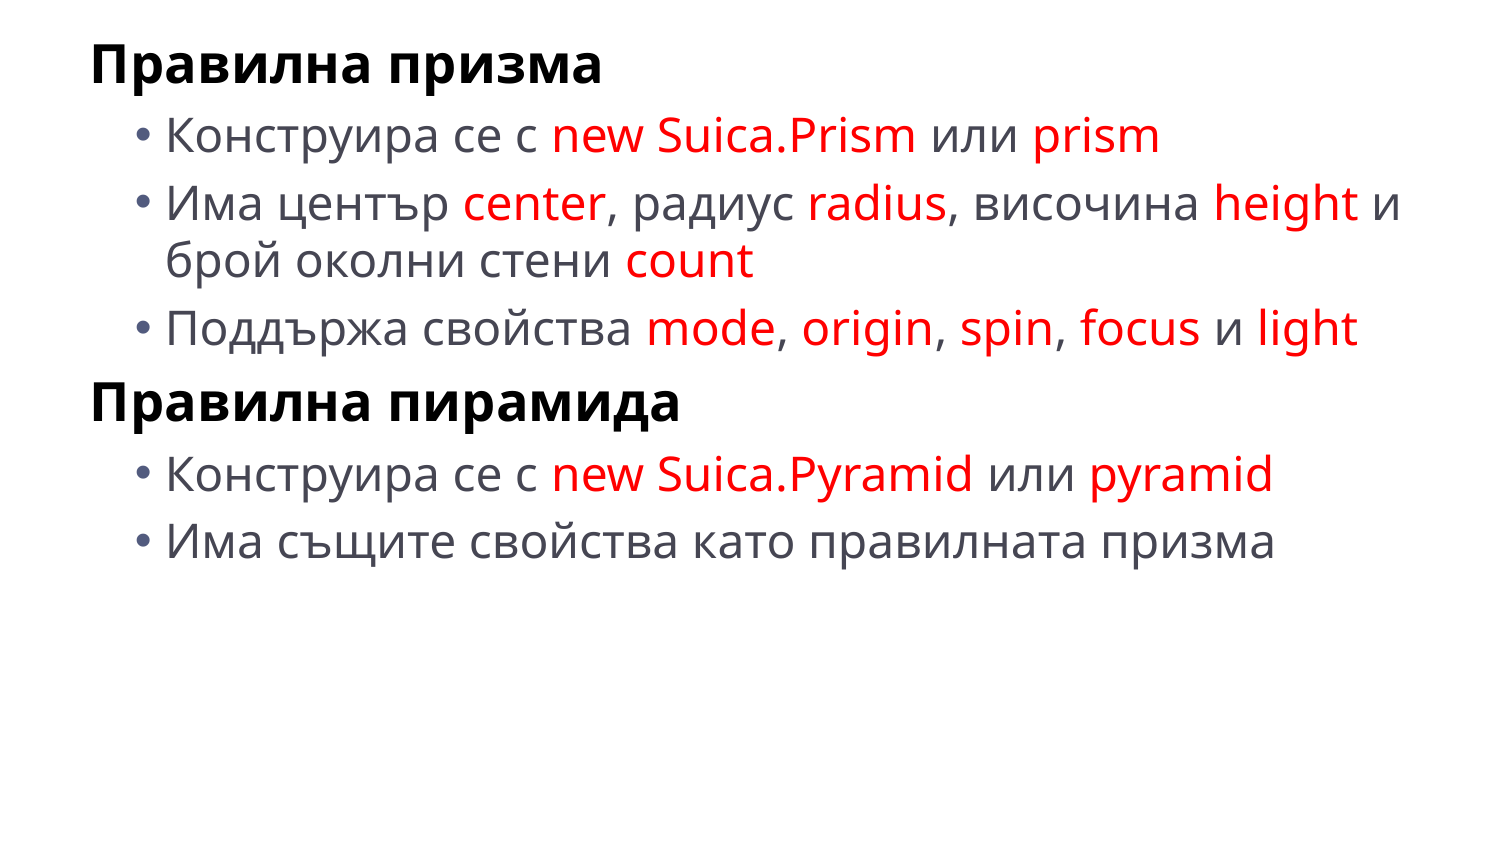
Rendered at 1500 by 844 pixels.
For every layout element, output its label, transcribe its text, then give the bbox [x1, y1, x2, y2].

list Правилна призма Конструира се с new Suica.Prism или prism Има център center, радиус radius, височина height и брой околни стени count Поддържа свойства mode, origin, spin, focus и light Правилна пирамида Конструира се с new Suica.Pyramid или pyramid Има същите свойства като правилната призма [75, 21, 1475, 835]
